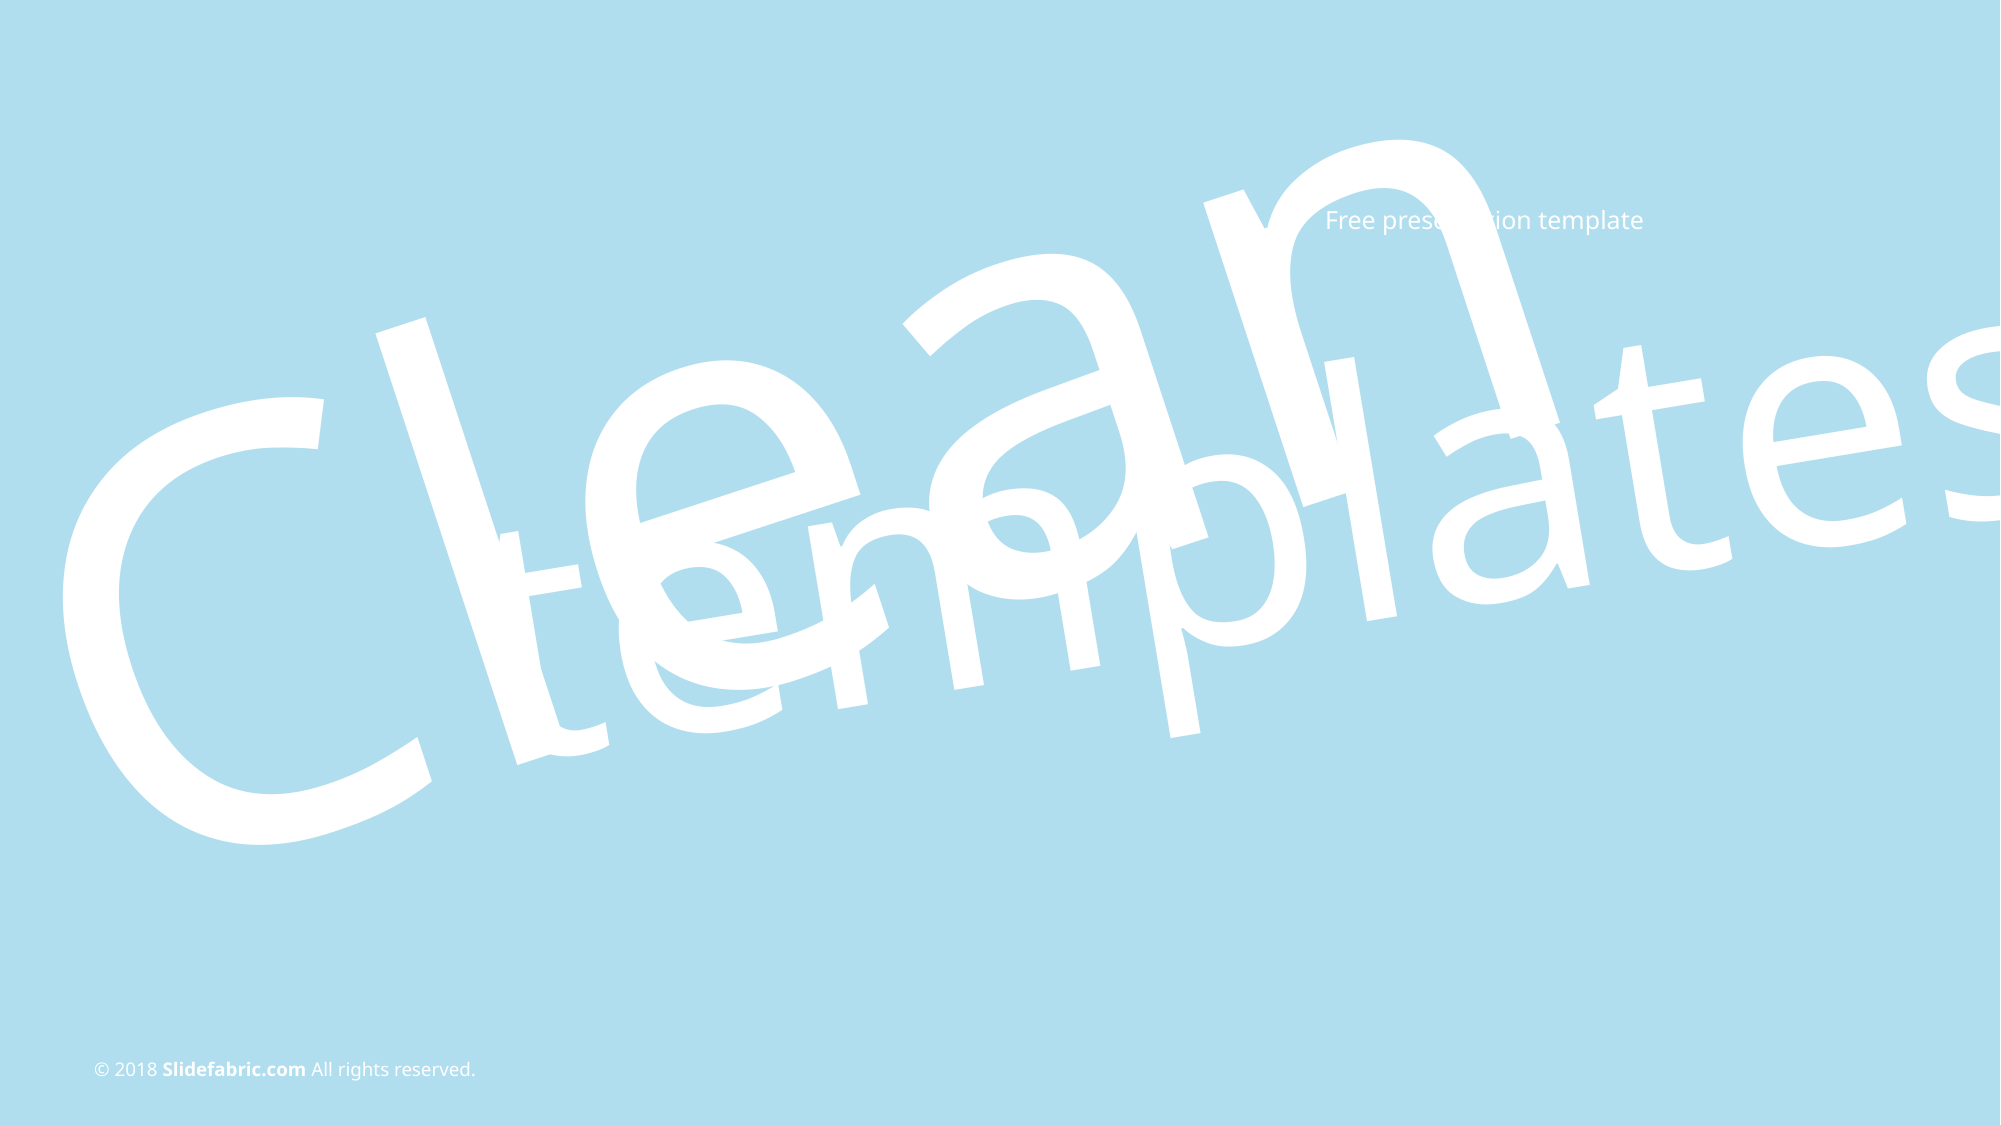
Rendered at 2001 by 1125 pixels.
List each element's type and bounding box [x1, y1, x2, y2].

text_box [219, 59, 1733, 799]
